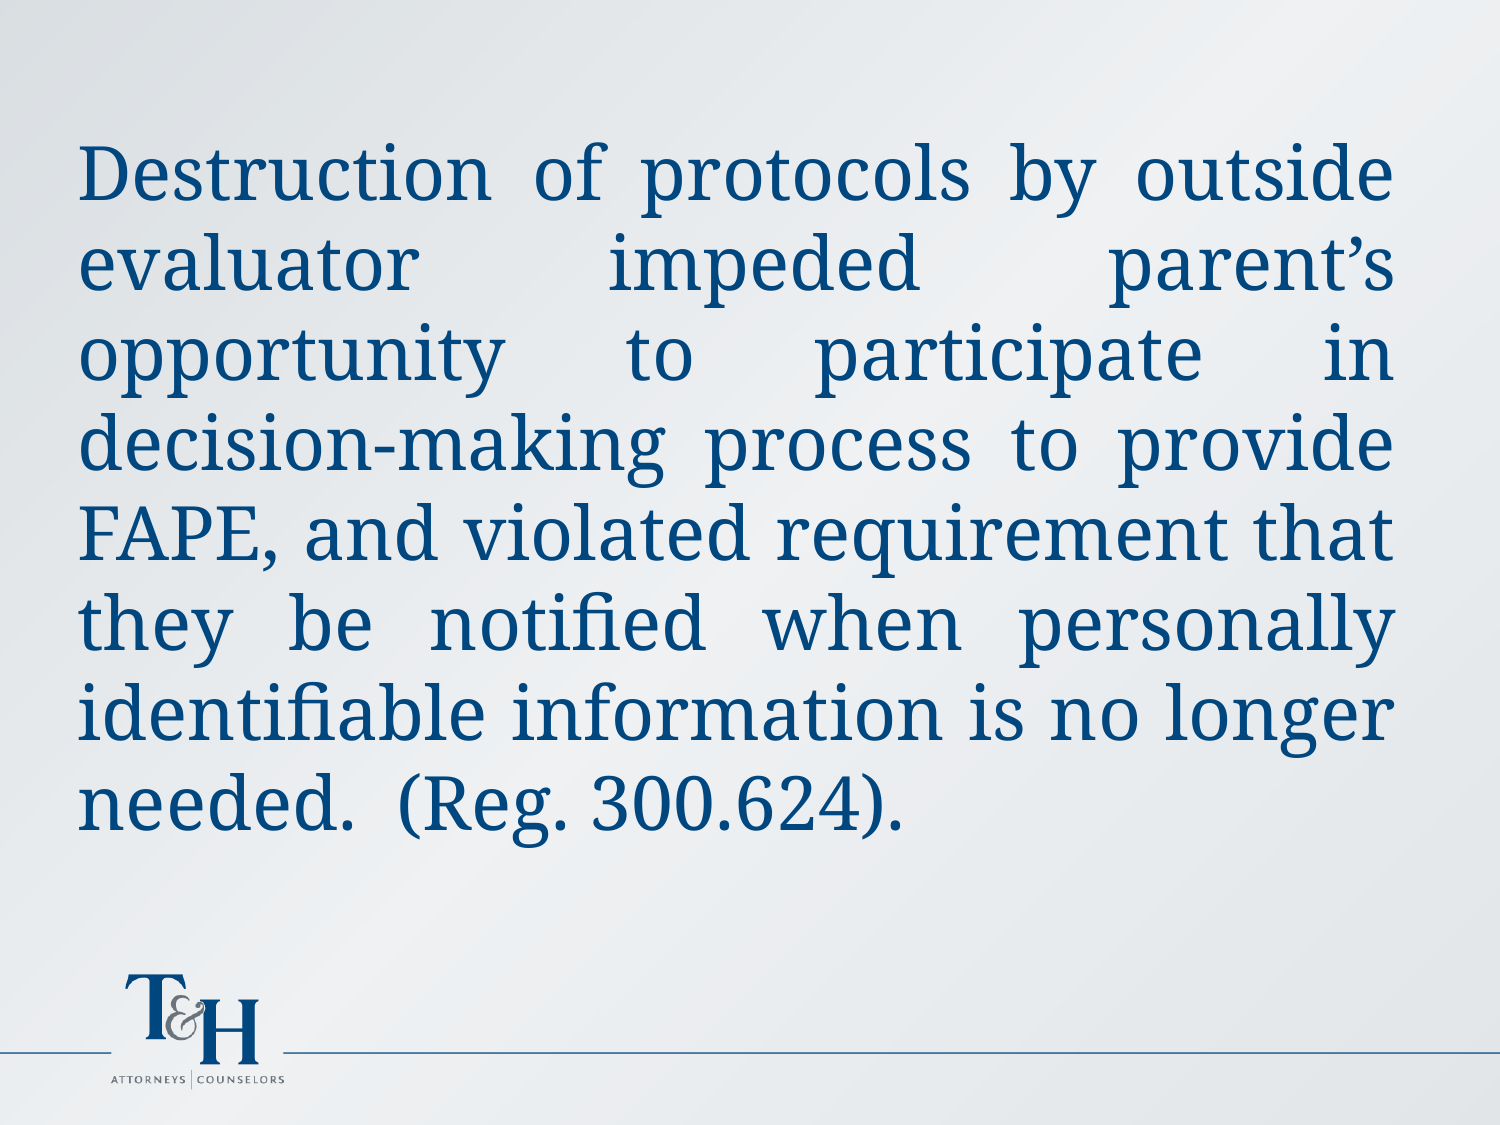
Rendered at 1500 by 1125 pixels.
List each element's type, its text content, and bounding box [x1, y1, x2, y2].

list Destruction of protocols by outside evaluator impeded parent’s opportunity to participate in decision-making process to provide FAPE, and violated requirement that they be notified when personally identifiable information is no longer needed. (Reg. 300.624). [62, 37, 1413, 813]
picture [0, 0, 1500, 1125]
